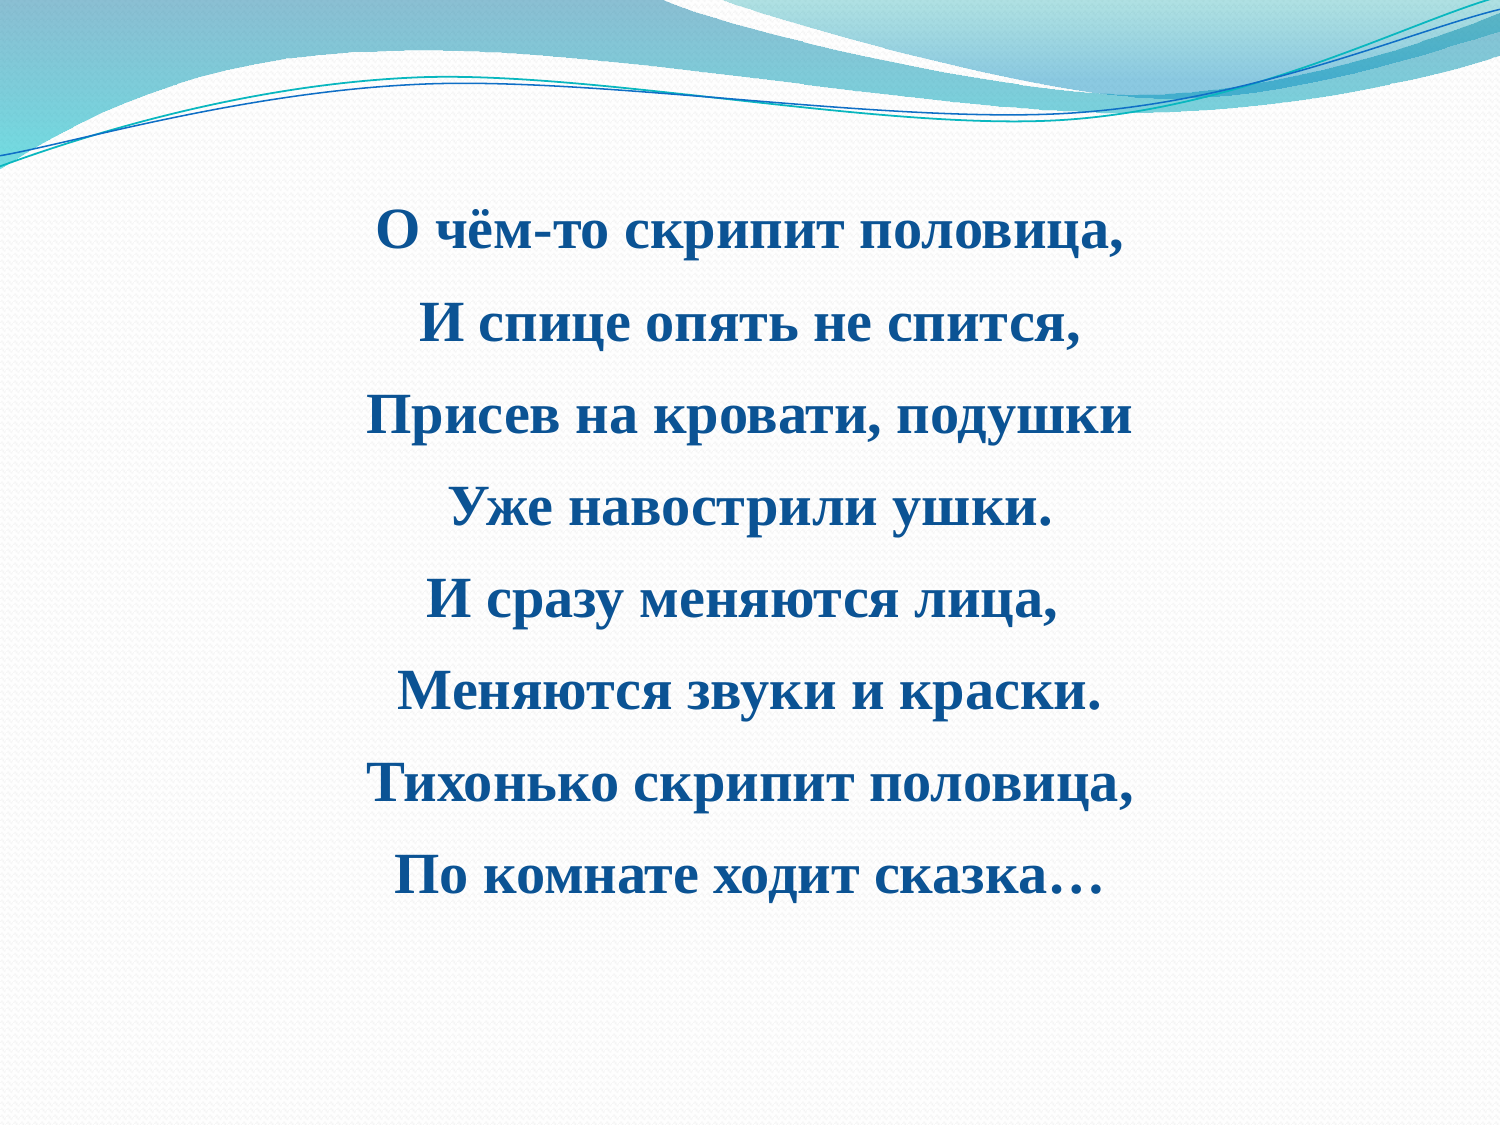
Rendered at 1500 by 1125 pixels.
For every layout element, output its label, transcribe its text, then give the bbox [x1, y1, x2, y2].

list О чём-то скрипит половица, И спице опять не спится, Присев на кровати, подушки Уже навострили ушки. И сразу меняются лица, Меняются звуки и краски. Тихонько скрипит половица, По комнате ходит сказка… [75, 172, 1425, 1038]
